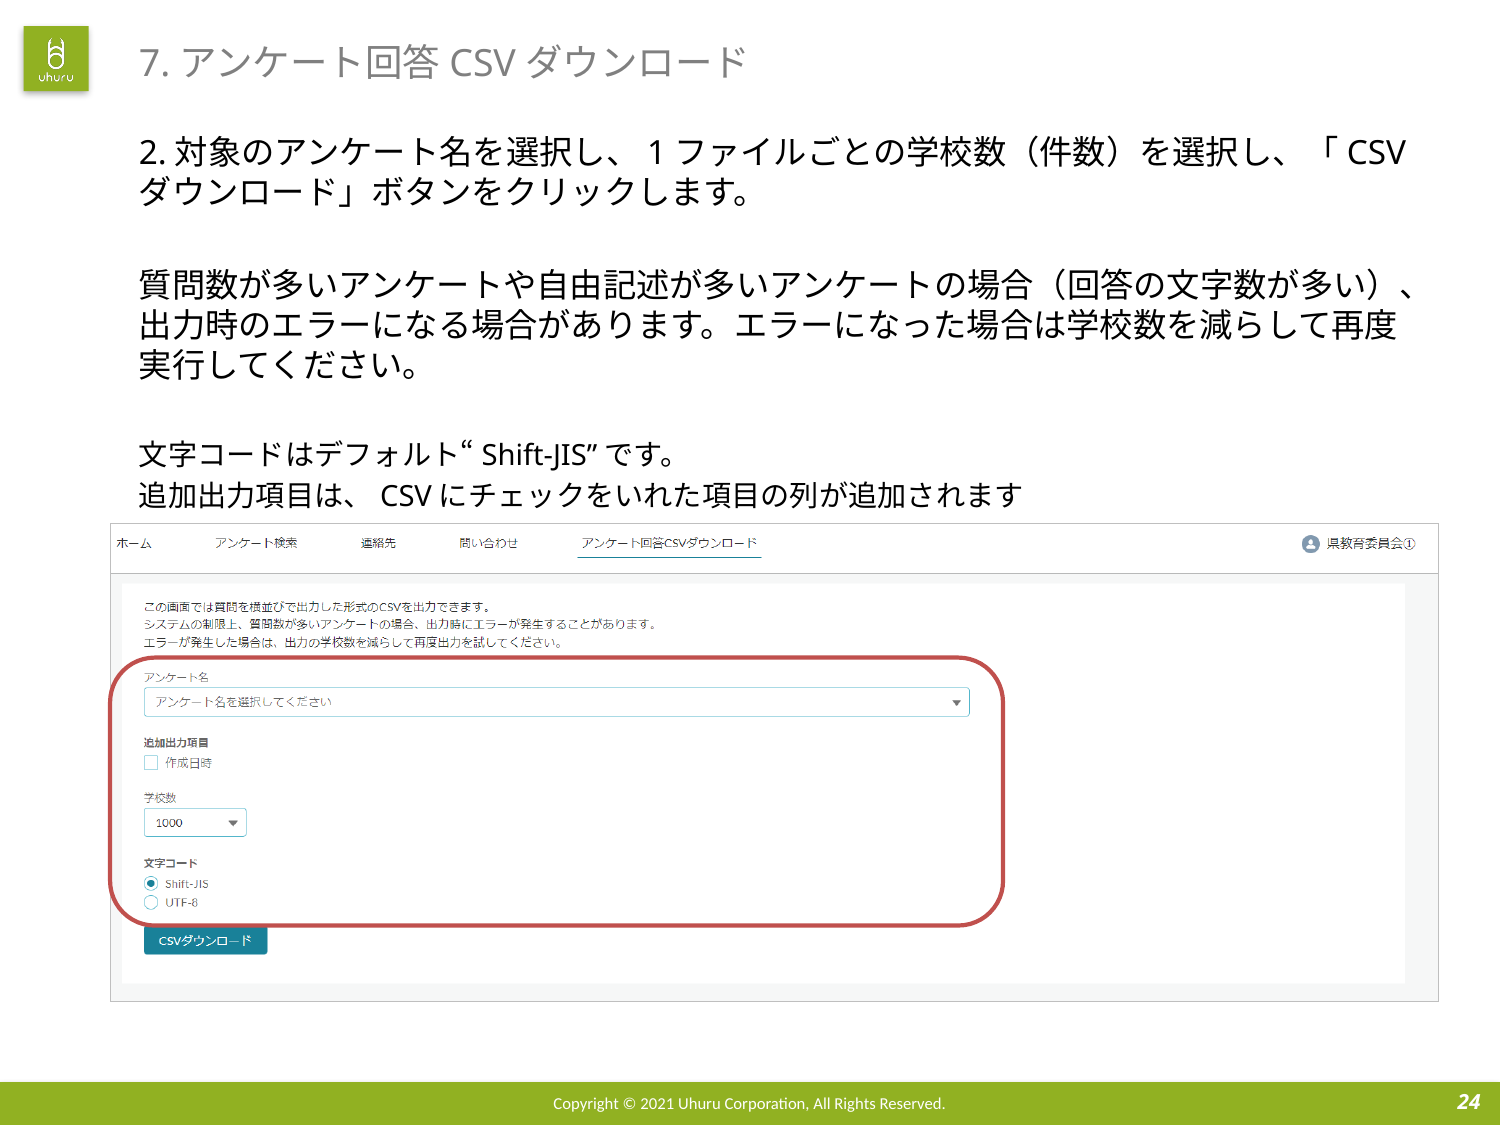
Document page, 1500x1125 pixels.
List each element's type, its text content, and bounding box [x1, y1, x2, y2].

slide_number 24 [1391, 1088, 1496, 1118]
picture [109, 523, 1440, 1002]
picture [23, 25, 89, 92]
list 2.対象のアンケート名を選択し、1ファイルごとの学校数（件数）を選択し、「CSVダウンロード」ボタンをクリックします。 質問数が多いアンケートや自由記述が多いアンケートの場合（回答の文字数が多い）、出力時のエラーになる場合があります。エラーになった場合は学校数を減らして再度実行してください。 文字コードはデフォルト“Shift-JIS”です。 追加出力項目は、CSVにチェックをいれた項目の列が追加されます [123, 123, 1426, 521]
title 7.アンケート回答CSVダウンロード [123, 4, 1500, 119]
